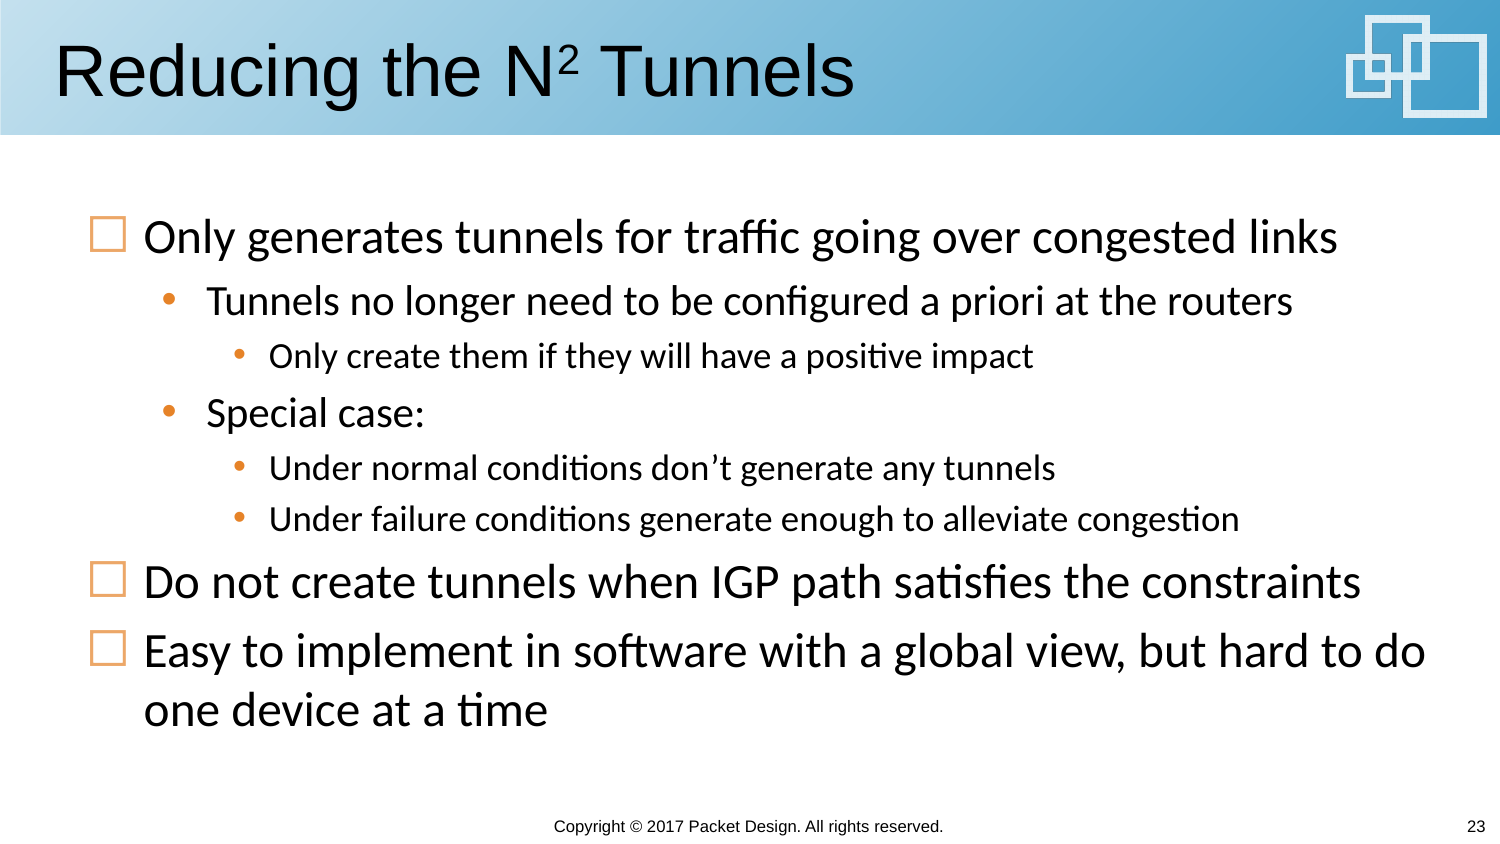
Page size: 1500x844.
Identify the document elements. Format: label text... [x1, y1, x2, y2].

title Reducing the N2 Tunnels [39, 0, 1275, 135]
picture [90, 561, 126, 597]
picture [90, 630, 126, 666]
list Only generates tunnels for traffic going over congested links Tunnels no longer need to be configured a priori at the routers Only create them if they will have a positive impact Special case: Under normal conditions don’t generate any tunnels Under failure conditions generate enough to alleviate congestion Do not create tunnels when IGP path satisfies the constraints Easy to implement in software with a global view, but hard to do one device at a time [75, 196, 1462, 754]
picture [1346, 15, 1487, 118]
slide_number 23 [1150, 798, 1500, 844]
footer Copyright © 2017 Packet Design. All rights reserved. [495, 798, 1004, 844]
picture [90, 216, 126, 252]
